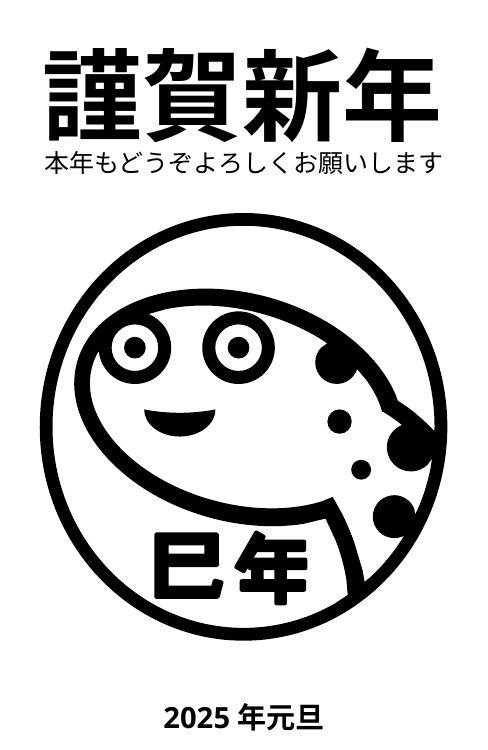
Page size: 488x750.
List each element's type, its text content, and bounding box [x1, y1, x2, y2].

text_box 謹賀新年 [27, 26, 458, 162]
text_box 本年もどうぞよろしくお願いします [29, 140, 459, 185]
text_box [37, 210, 450, 643]
text_box 2025年元旦 [148, 692, 340, 743]
